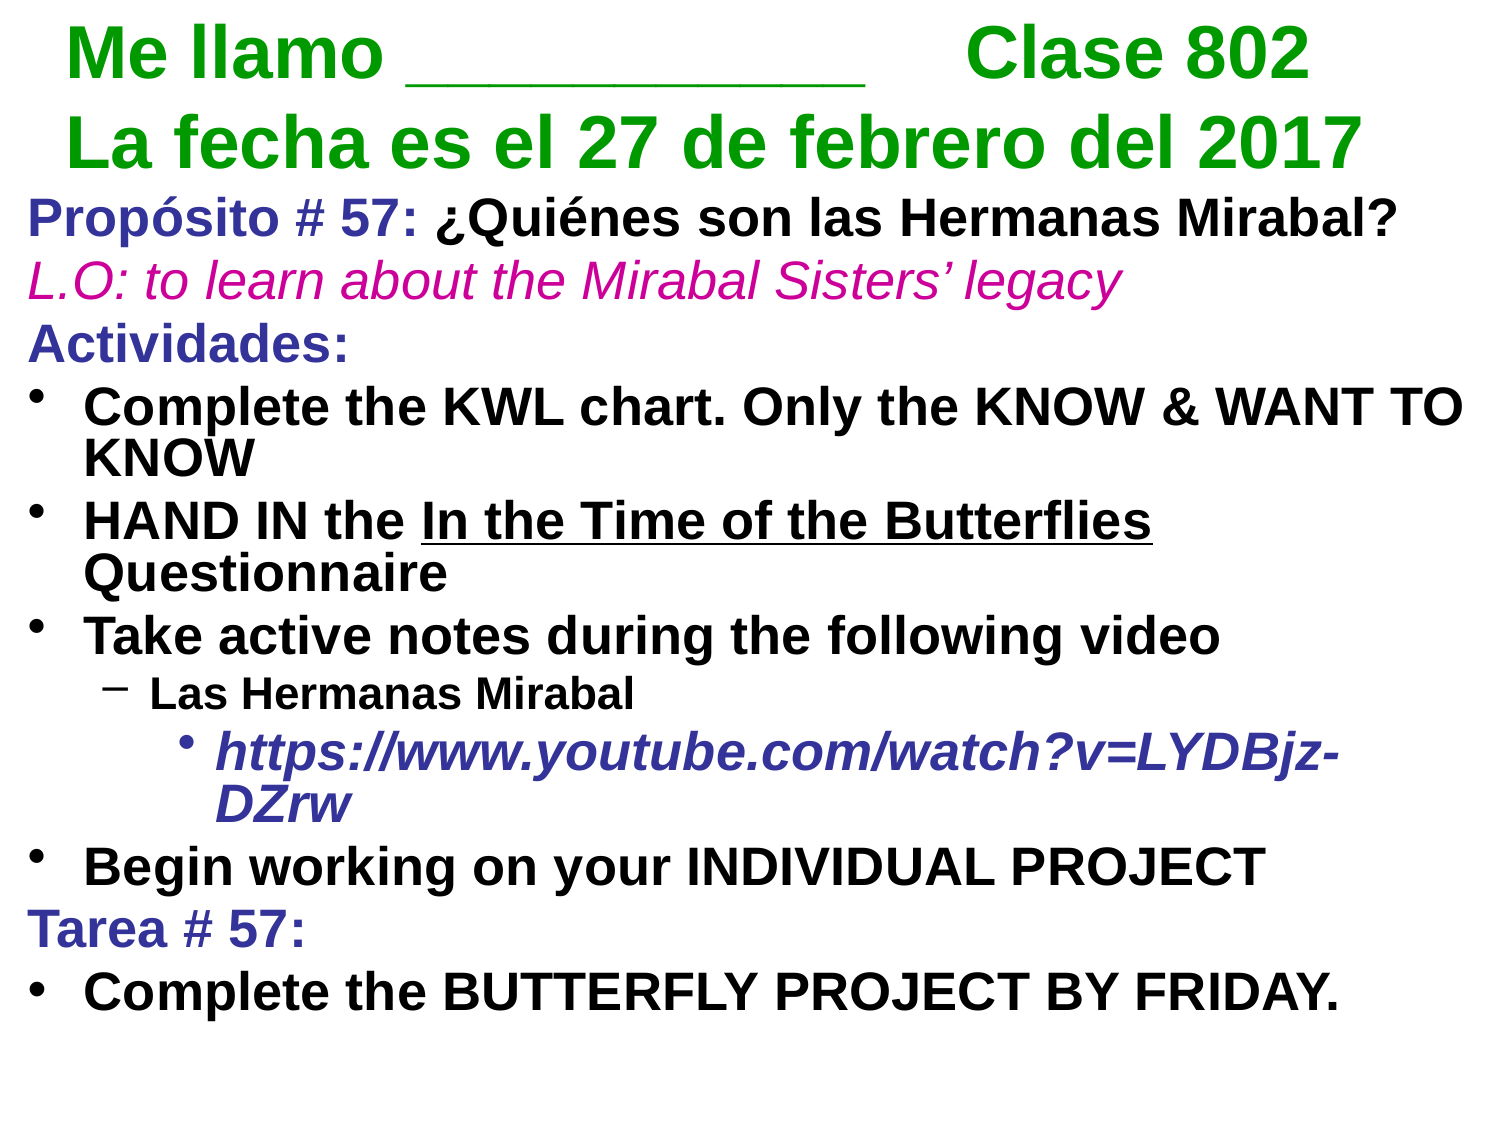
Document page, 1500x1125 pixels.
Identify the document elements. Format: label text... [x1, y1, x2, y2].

list Propósito # 57: ¿Quiénes son las Hermanas Mirabal? L.O: to learn about the Mirabal Sisters’ legacy Actividades: Complete the KWL chart. Only the KNOW & WANT TO KNOW HAND IN the In the Time of the Butterflies Questionnaire Take active notes during the following video Las Hermanas Mirabal https://www.youtube.com/watch?v=LYDBjz-DZrw Begin working on your INDIVIDUAL PROJECT Tarea # 57: Complete the BUTTERFLY PROJECT BY FRIDAY. [12, 187, 1488, 1125]
title Me llamo ___________ Clase 802 La fecha es el 27 de febrero del 2017 [50, 0, 1450, 187]
